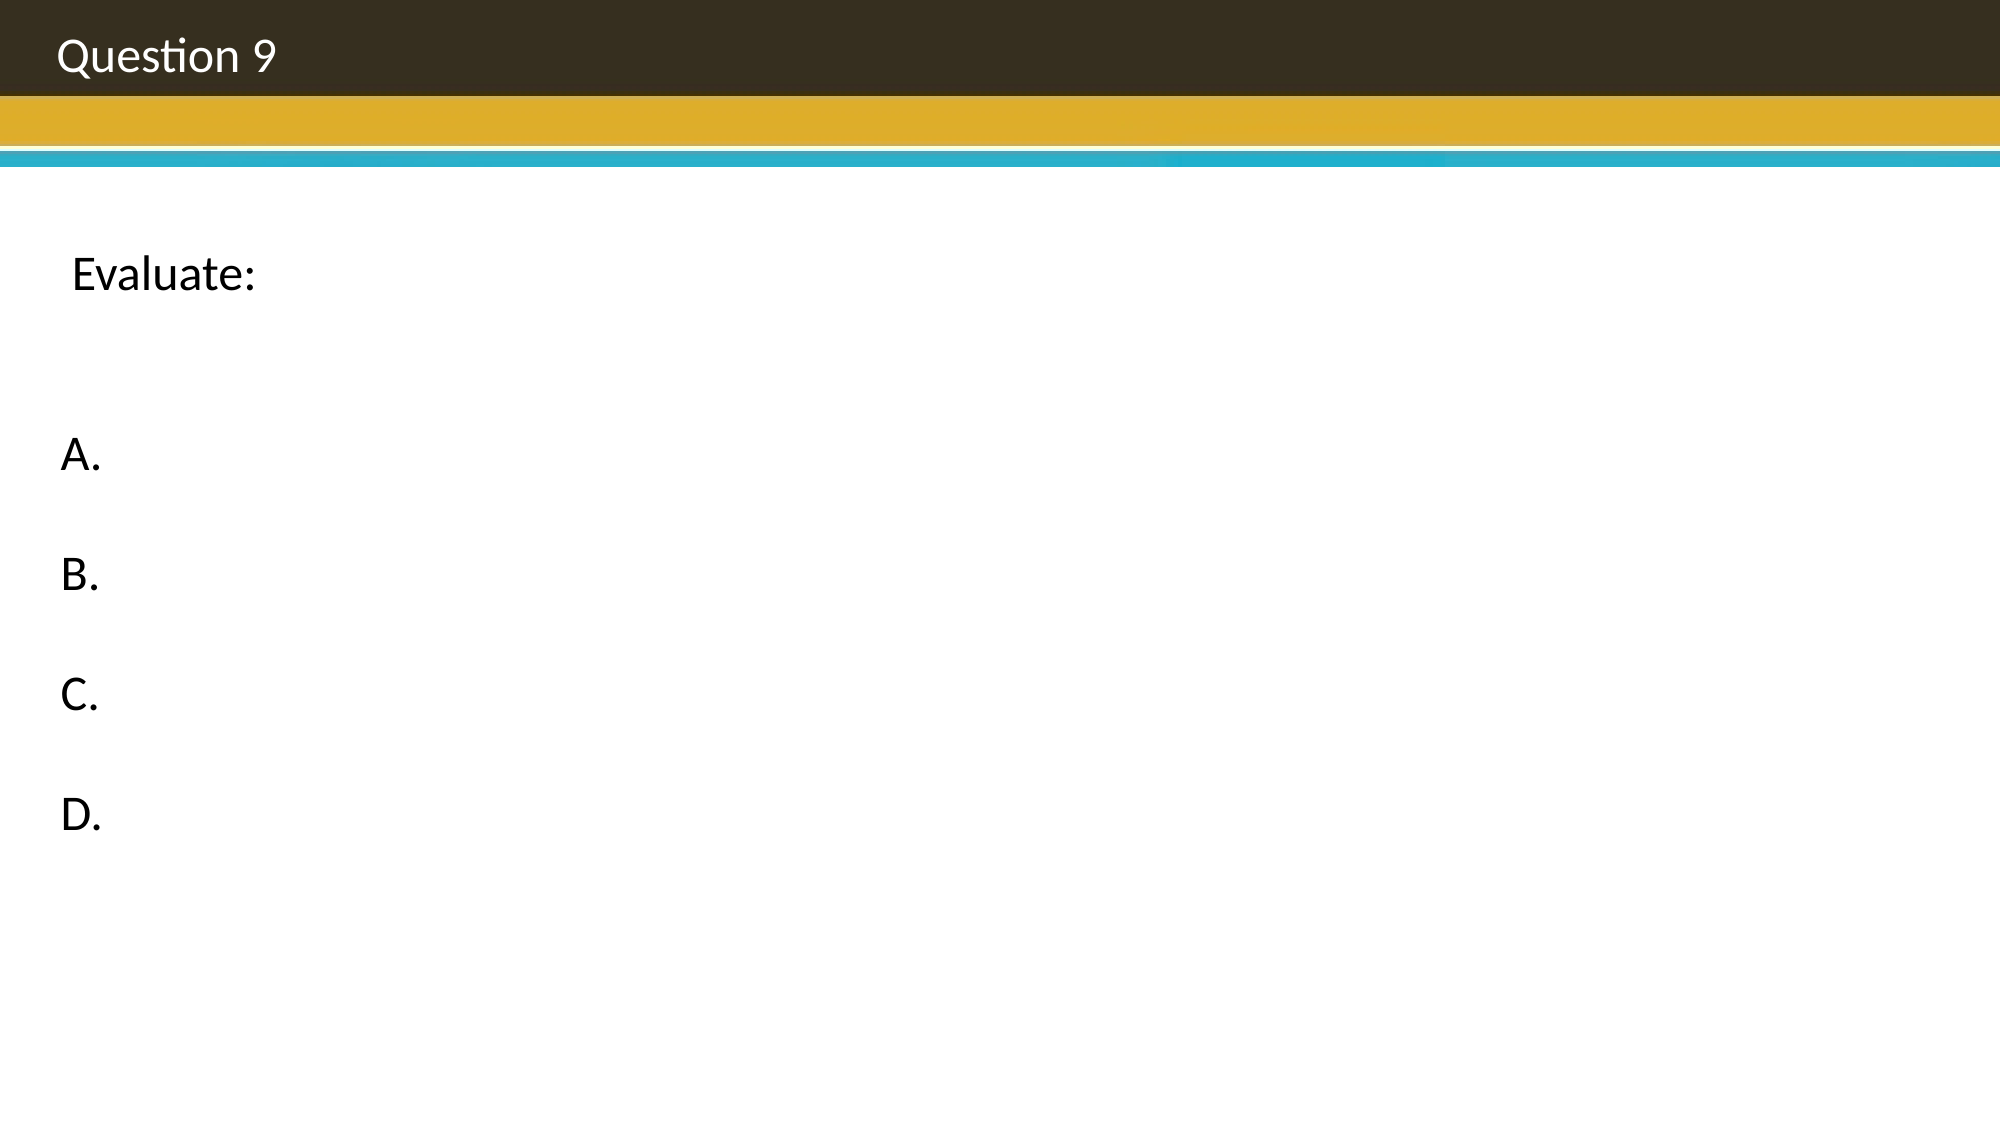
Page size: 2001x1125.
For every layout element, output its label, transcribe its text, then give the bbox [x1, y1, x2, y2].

picture [0, 0, 2000, 167]
text_box Question 9 [41, 14, 293, 90]
